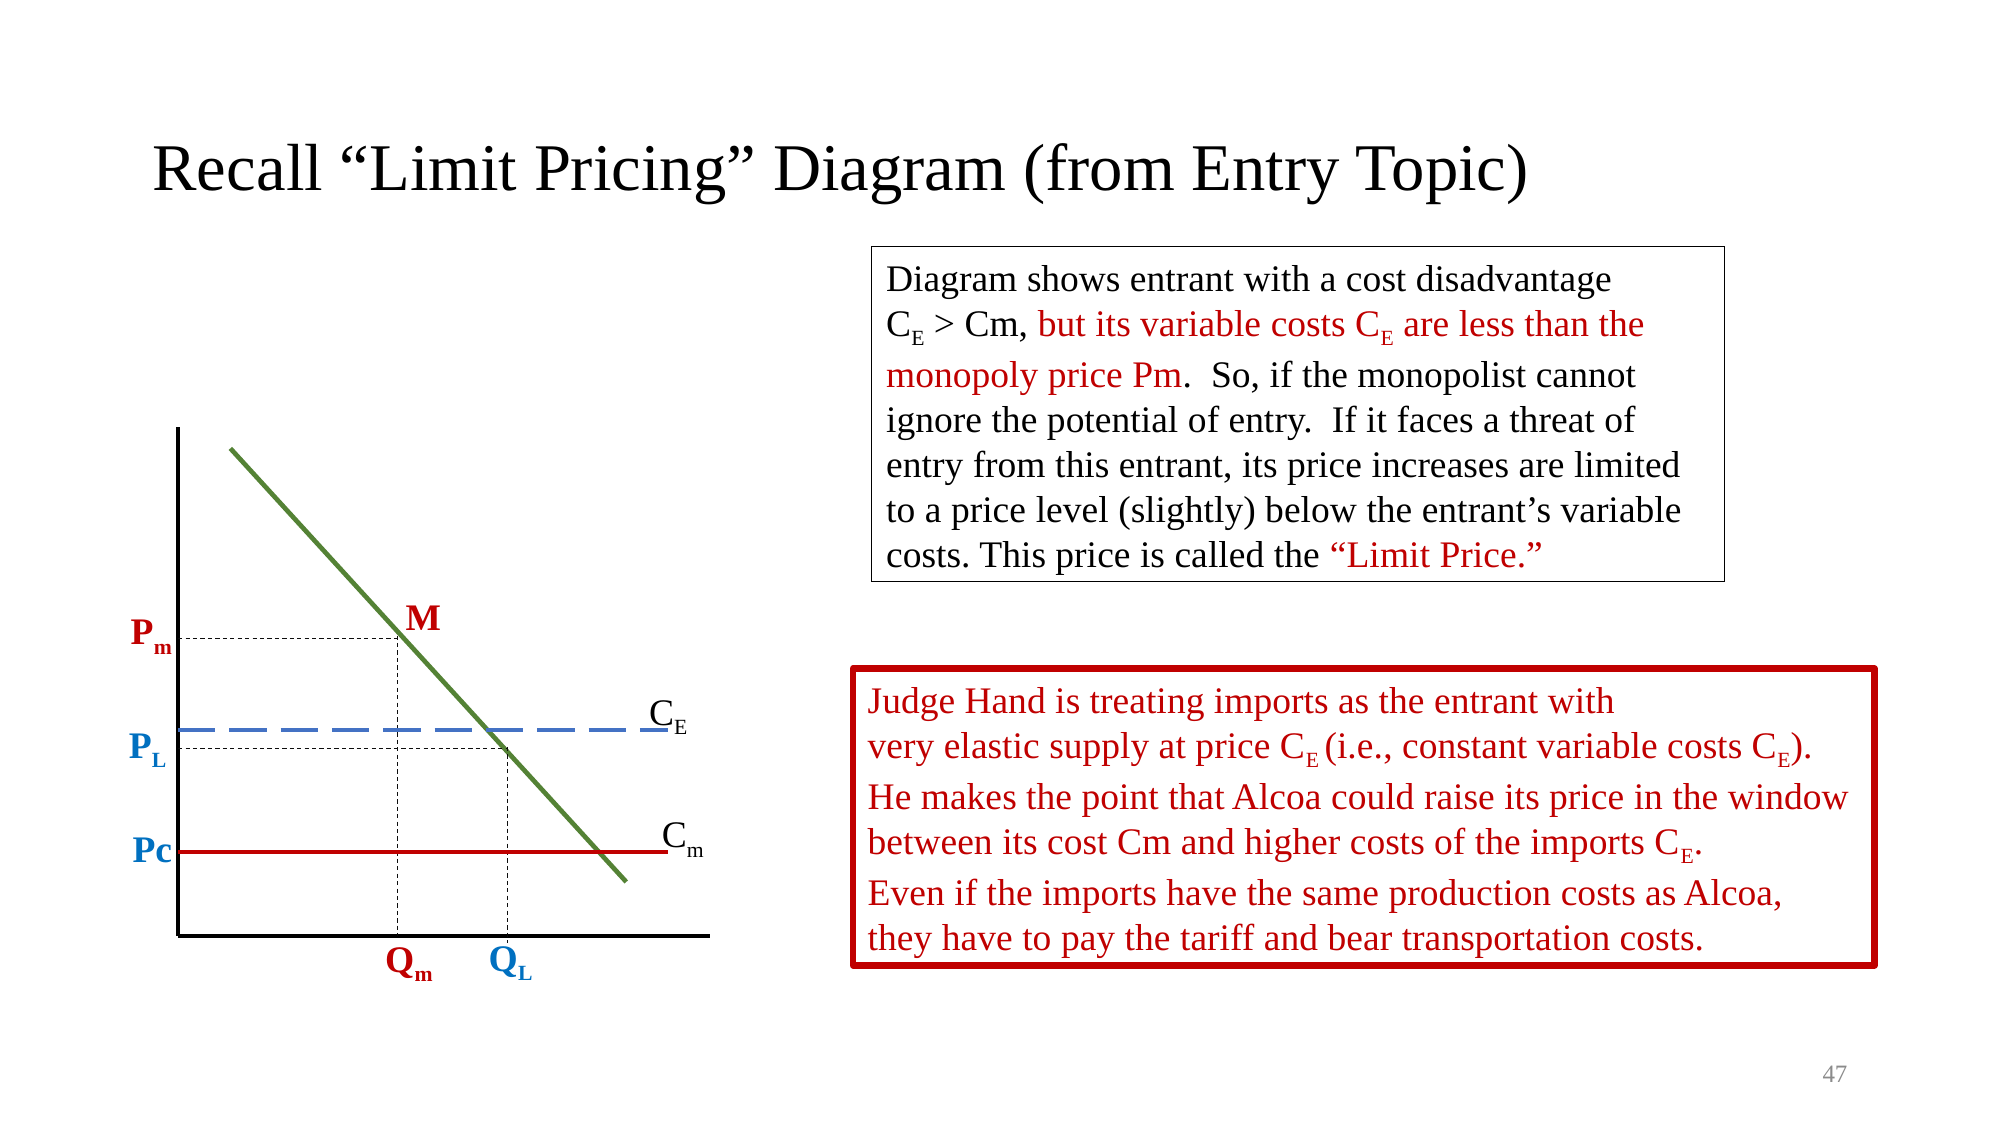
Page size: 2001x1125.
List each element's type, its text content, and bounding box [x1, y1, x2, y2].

text_box Judge Hand is treating imports as the entrant with very elastic supply at price CE (i.e., constant variable costs CE). He makes the point that Alcoa could raise its price in the window between its cost Cm and higher costs of the imports CE. Even if the imports have the same production costs as Alcoa, they have to pay the tariff and bear transportation costs. [852, 668, 1875, 966]
text_box Diagram shows entrant with a cost disadvantage CE > Cm, but its variable costs CE are less than the monopoly price Pm. So, if the monopolist cannot ignore the potential of entry. If it faces a threat of entry from this entrant, its price increases are limited to a price level (slightly) below the entrant’s variable costs. This price is called the “Limit Price.” [871, 246, 1725, 582]
slide_number 47 [1412, 1042, 1863, 1103]
list [139, 299, 1865, 1014]
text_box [114, 427, 719, 989]
title Recall “Limit Pricing” Diagram (from Entry Topic) [137, 59, 1863, 278]
